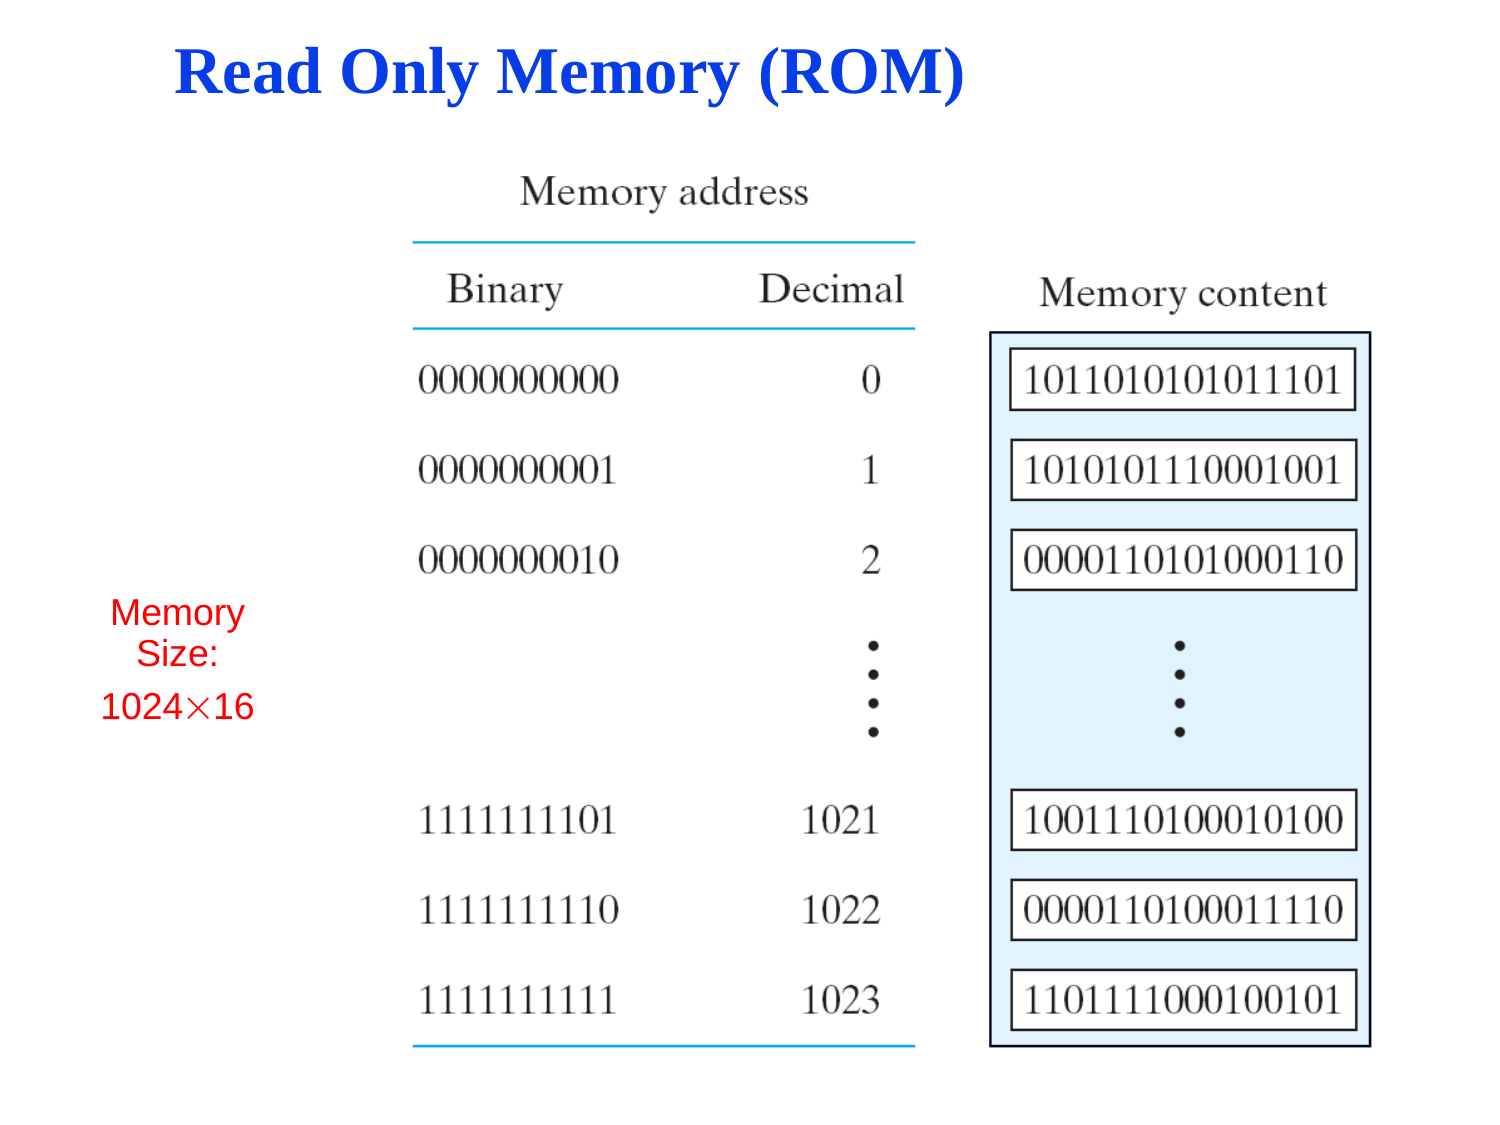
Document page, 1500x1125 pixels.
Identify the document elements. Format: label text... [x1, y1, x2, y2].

text_box Memory Size: 102416 [58, 586, 297, 735]
title Read Only Memory (ROM) [159, 31, 1459, 109]
picture [389, 160, 1383, 1079]
